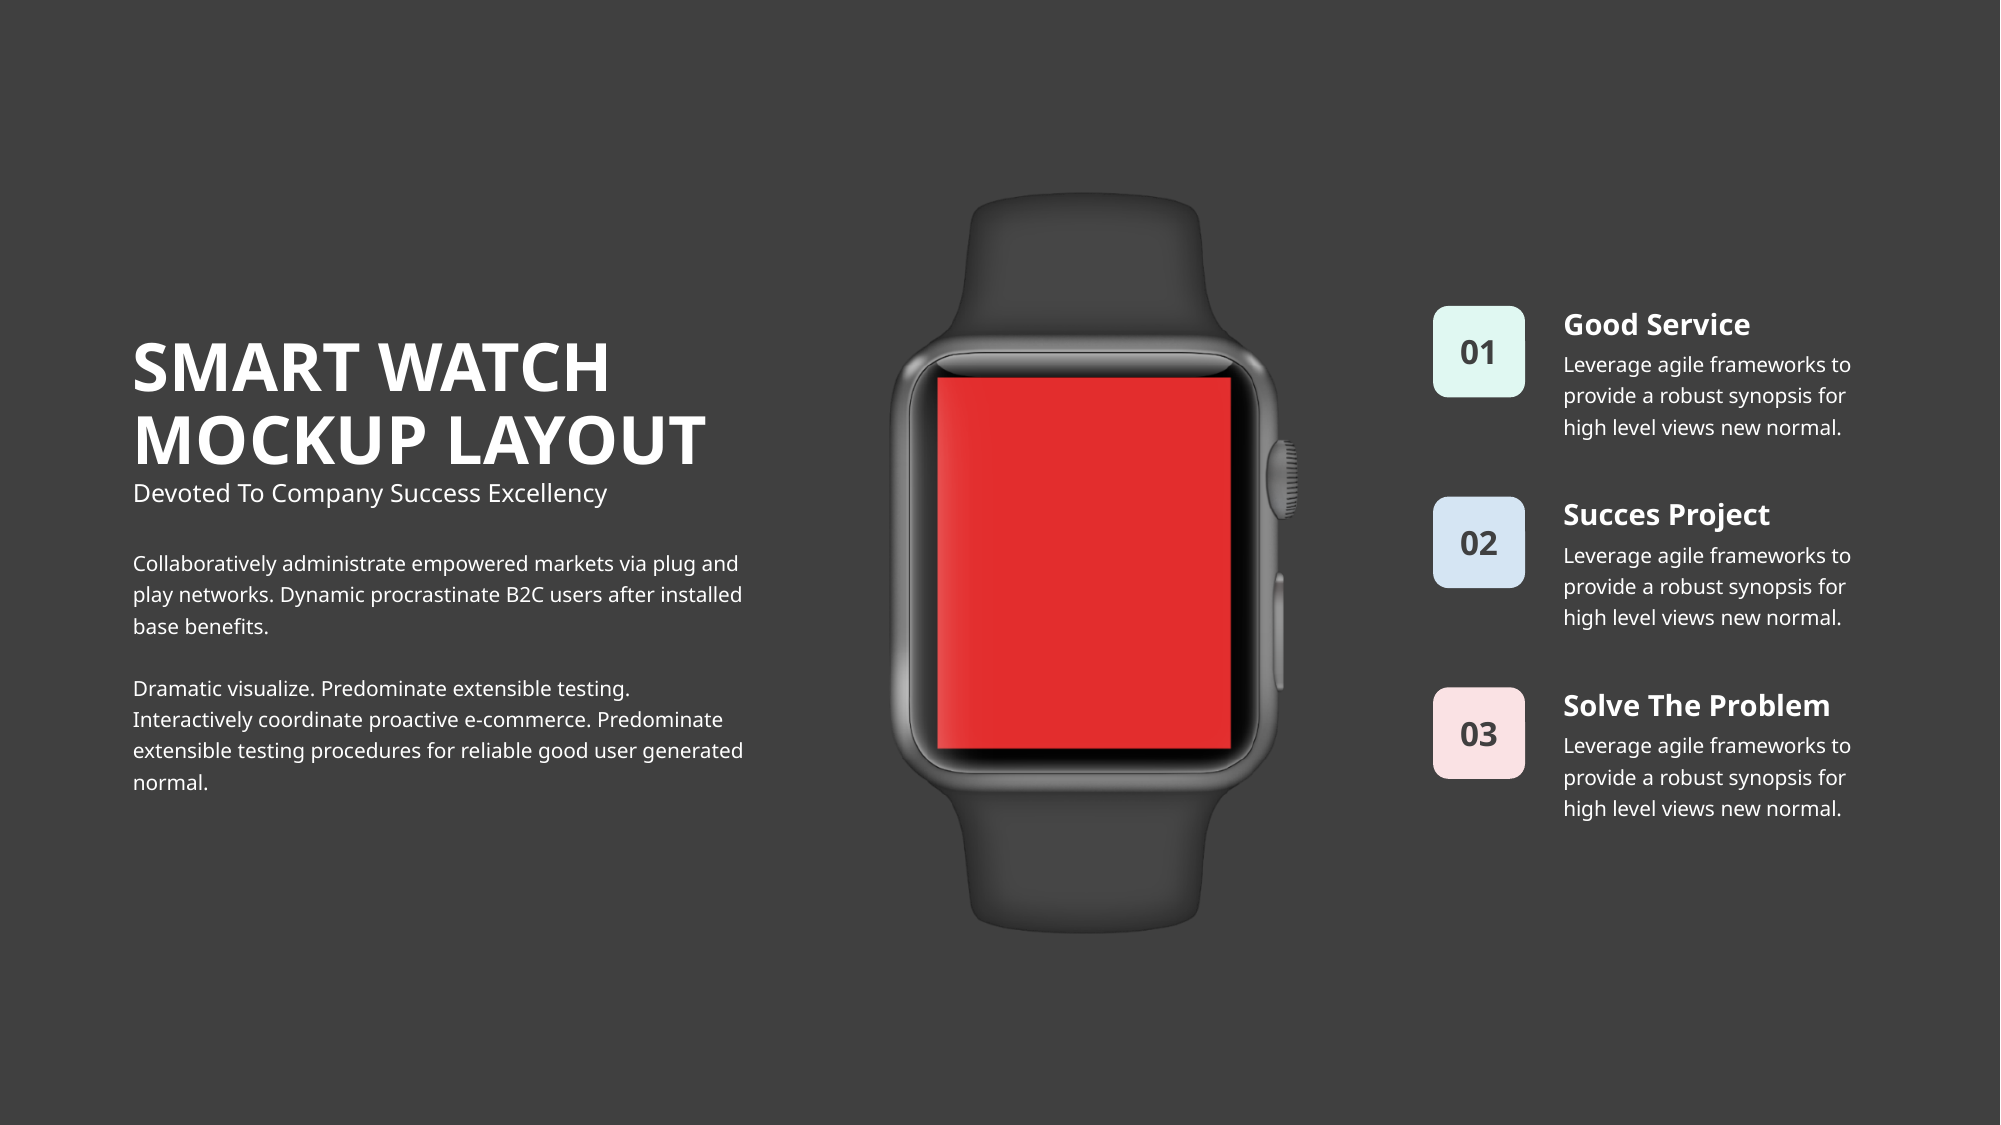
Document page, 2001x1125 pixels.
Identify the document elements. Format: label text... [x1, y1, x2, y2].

text_box Leverage agile frameworks to provide a robust synopsis for high level views new normal. [1563, 535, 1869, 630]
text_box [132, 331, 746, 763]
text_box 01 [1441, 331, 1517, 372]
text_box [1432, 495, 1527, 590]
text_box Solve The Problem [1563, 687, 1869, 723]
text_box [1432, 686, 1527, 780]
text_box 03 [1441, 712, 1517, 753]
text_box Good Service [1563, 305, 1869, 341]
picture [878, 187, 1302, 938]
text_box Succes Project [1563, 496, 1869, 532]
text_box [1432, 304, 1527, 399]
text_box 02 [1441, 522, 1517, 563]
text_box Leverage agile frameworks to provide a robust synopsis for high level views new normal. [1563, 726, 1869, 821]
text_box Leverage agile frameworks to provide a robust synopsis for high level views new normal. [1563, 345, 1869, 440]
